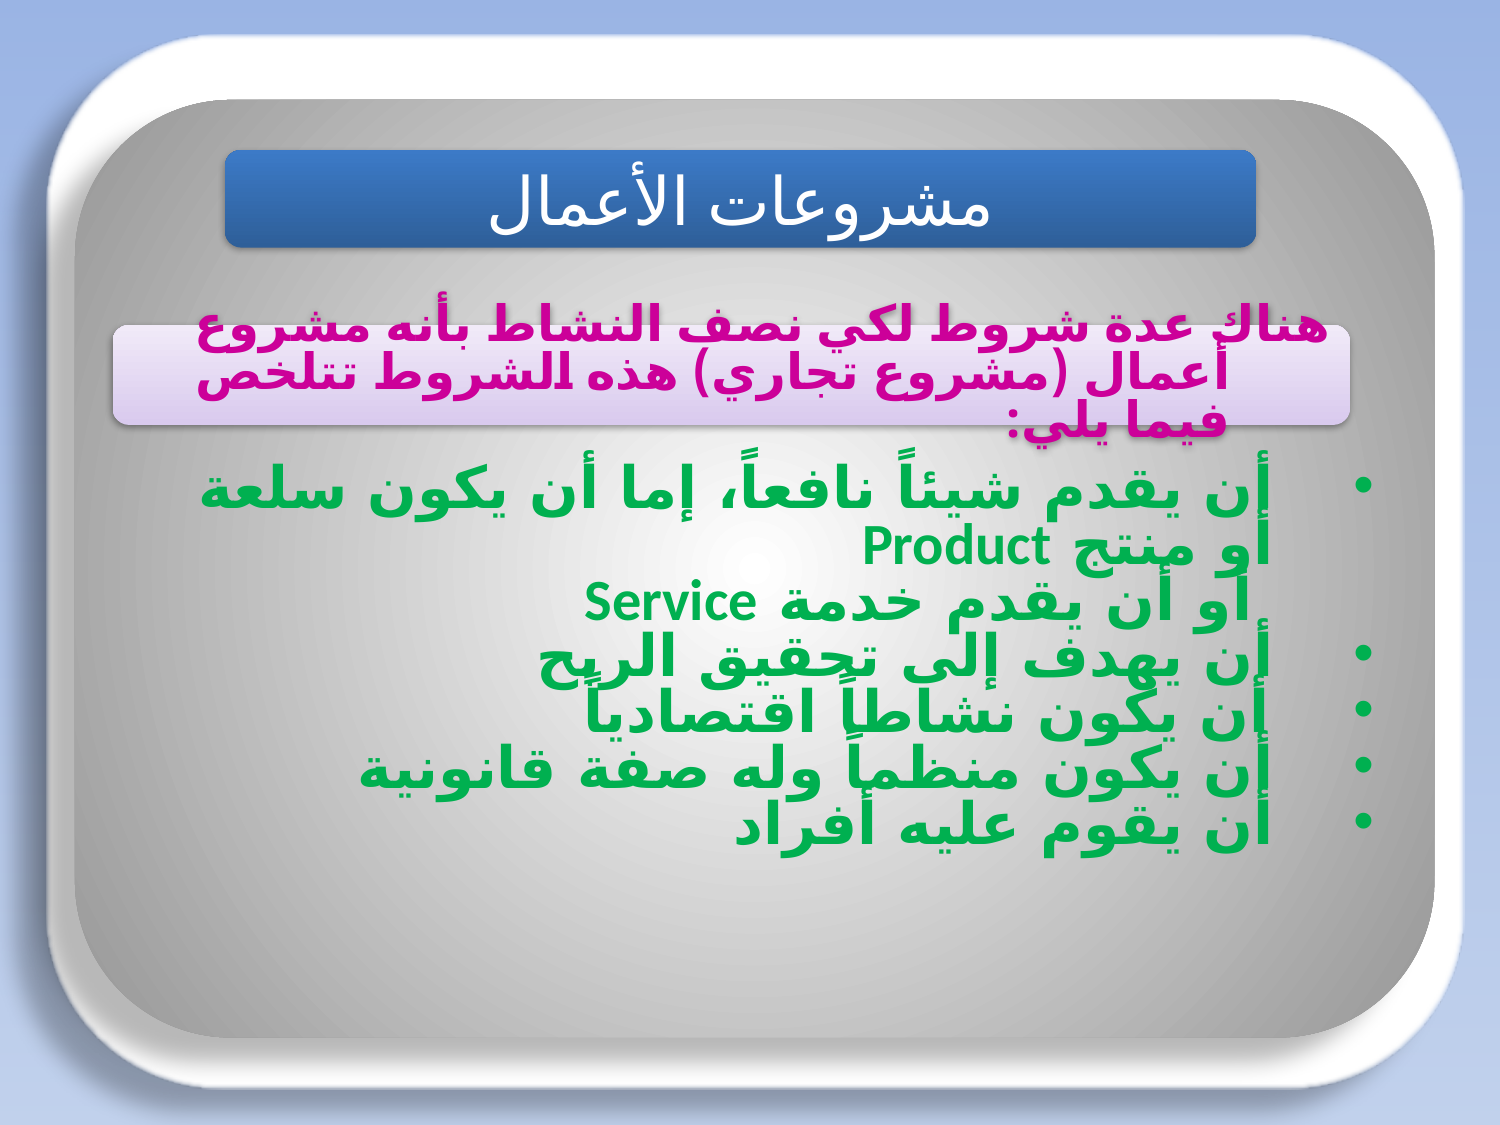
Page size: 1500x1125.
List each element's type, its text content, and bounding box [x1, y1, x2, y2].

text_box [0, 0, 1500, 1125]
text_box هناك عدة شروط لكي نصف النشاط بأنه مشروع أعمال (مشروع تجاري) هذه الشروط تتلخص فيما يلي: [111, 324, 1351, 426]
text_box أن يقدم شيئاً نافعاً، إما أن يكون سلعة أو منتج Product أو أن يقدم خدمة Service أن يهدف إلى تحقيق الربح أن يكون نشاطاً اقتصادياً أن يكون منظماً وله صفة قانونية أن يقوم عليه أفراد [72, 97, 1437, 1040]
footer اعداد / أ. غادة الرشيد [512, 1042, 988, 1103]
text_box [51, 34, 1468, 1089]
text_box مشروعات الأعمال [224, 149, 1257, 248]
